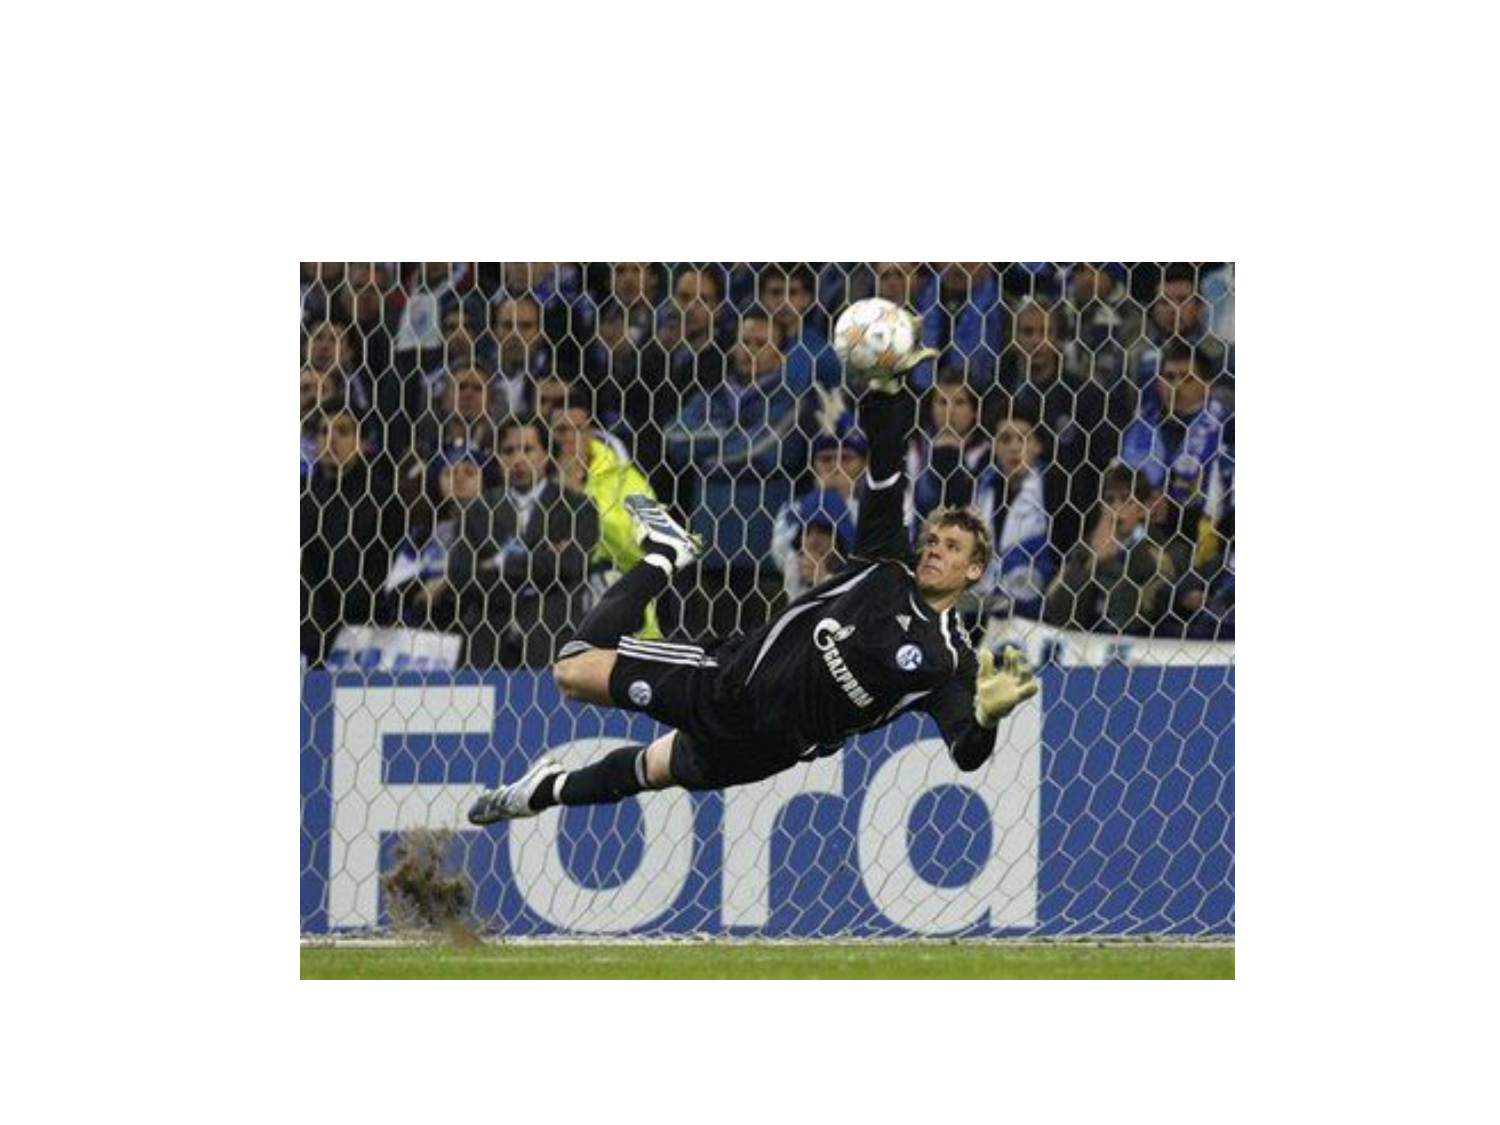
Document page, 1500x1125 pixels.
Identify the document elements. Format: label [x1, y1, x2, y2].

list [299, 262, 1235, 981]
